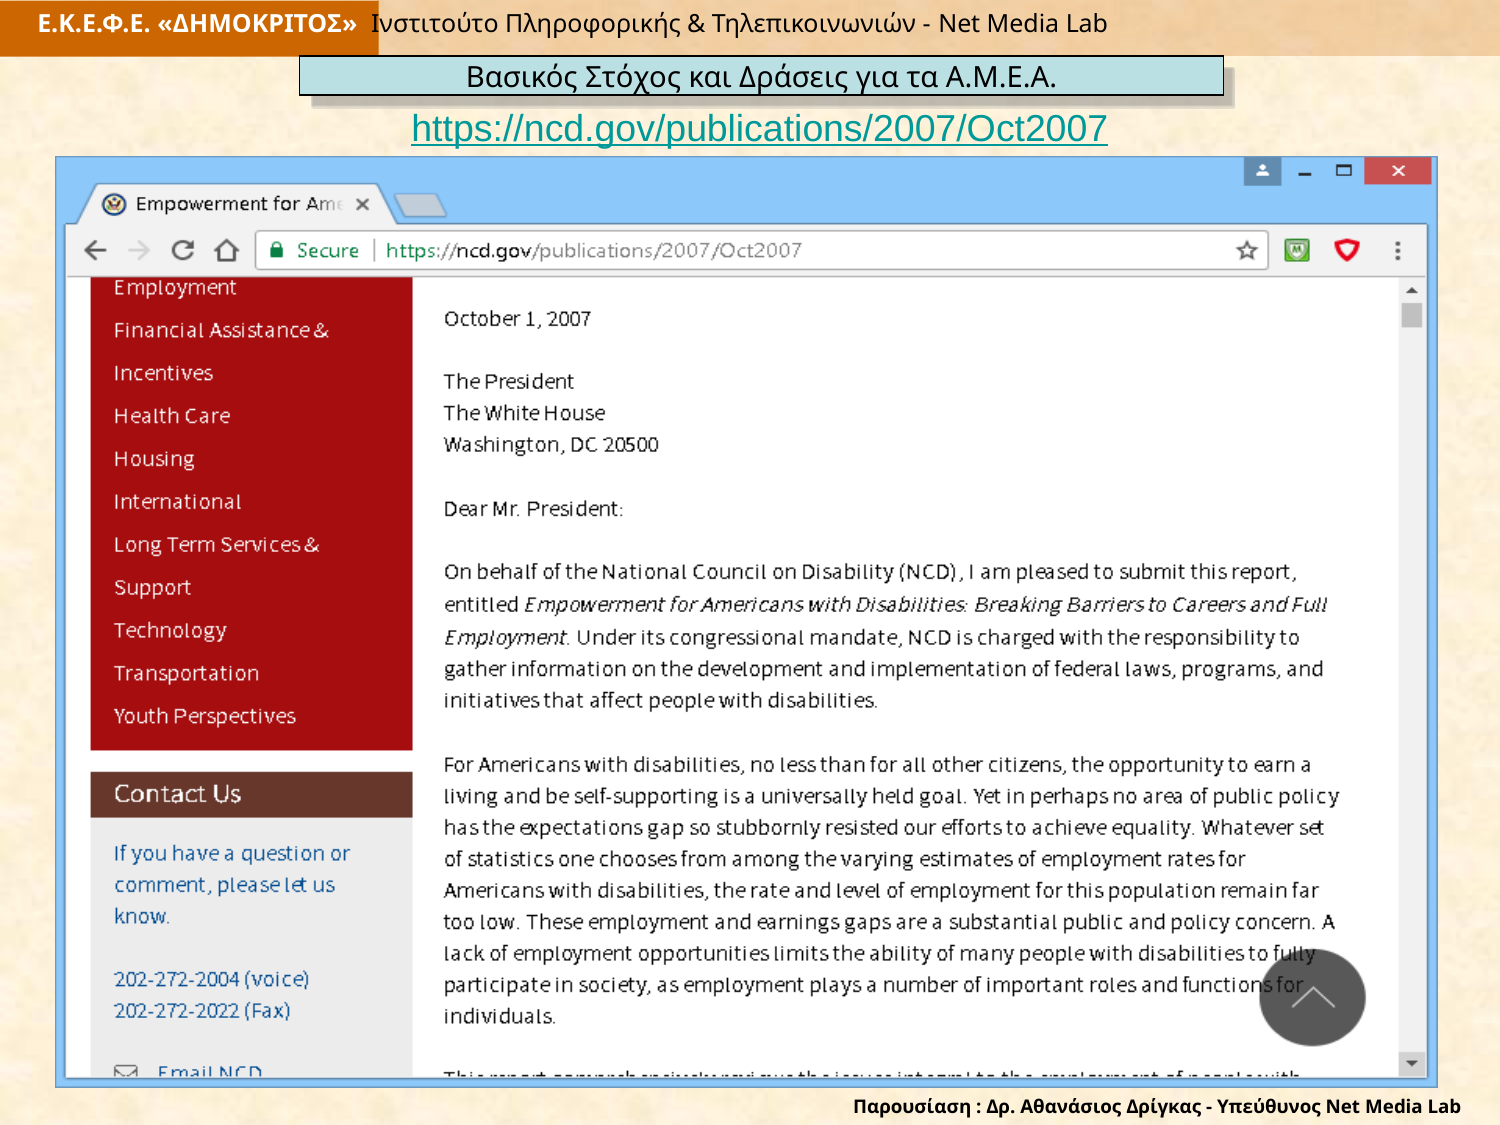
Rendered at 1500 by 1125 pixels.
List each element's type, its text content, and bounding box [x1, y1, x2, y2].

text_box https://ncd.gov/publications/2007/Oct2007 [396, 96, 1127, 155]
text_box Παρουσίαση : Δρ. Αθανάσιος Δρίγκας - Υπεύθυνος Net Media Lab [838, 1087, 1500, 1125]
text_box [377, 0, 1500, 56]
text_box Βασικός Στόχος και Δράσεις για τα Α.Μ.Ε.Α. [280, 50, 1243, 101]
picture [0, 56, 1500, 1125]
text_box [0, 0, 377, 57]
text_box Ε.Κ.Ε.Φ.Ε. «ΔΗΜΟΚΡΙΤΟΣ» Ινστιτούτο Πληροφορικής & Τηλεπικοινωνιών - Net Media Lab [22, 0, 1364, 45]
